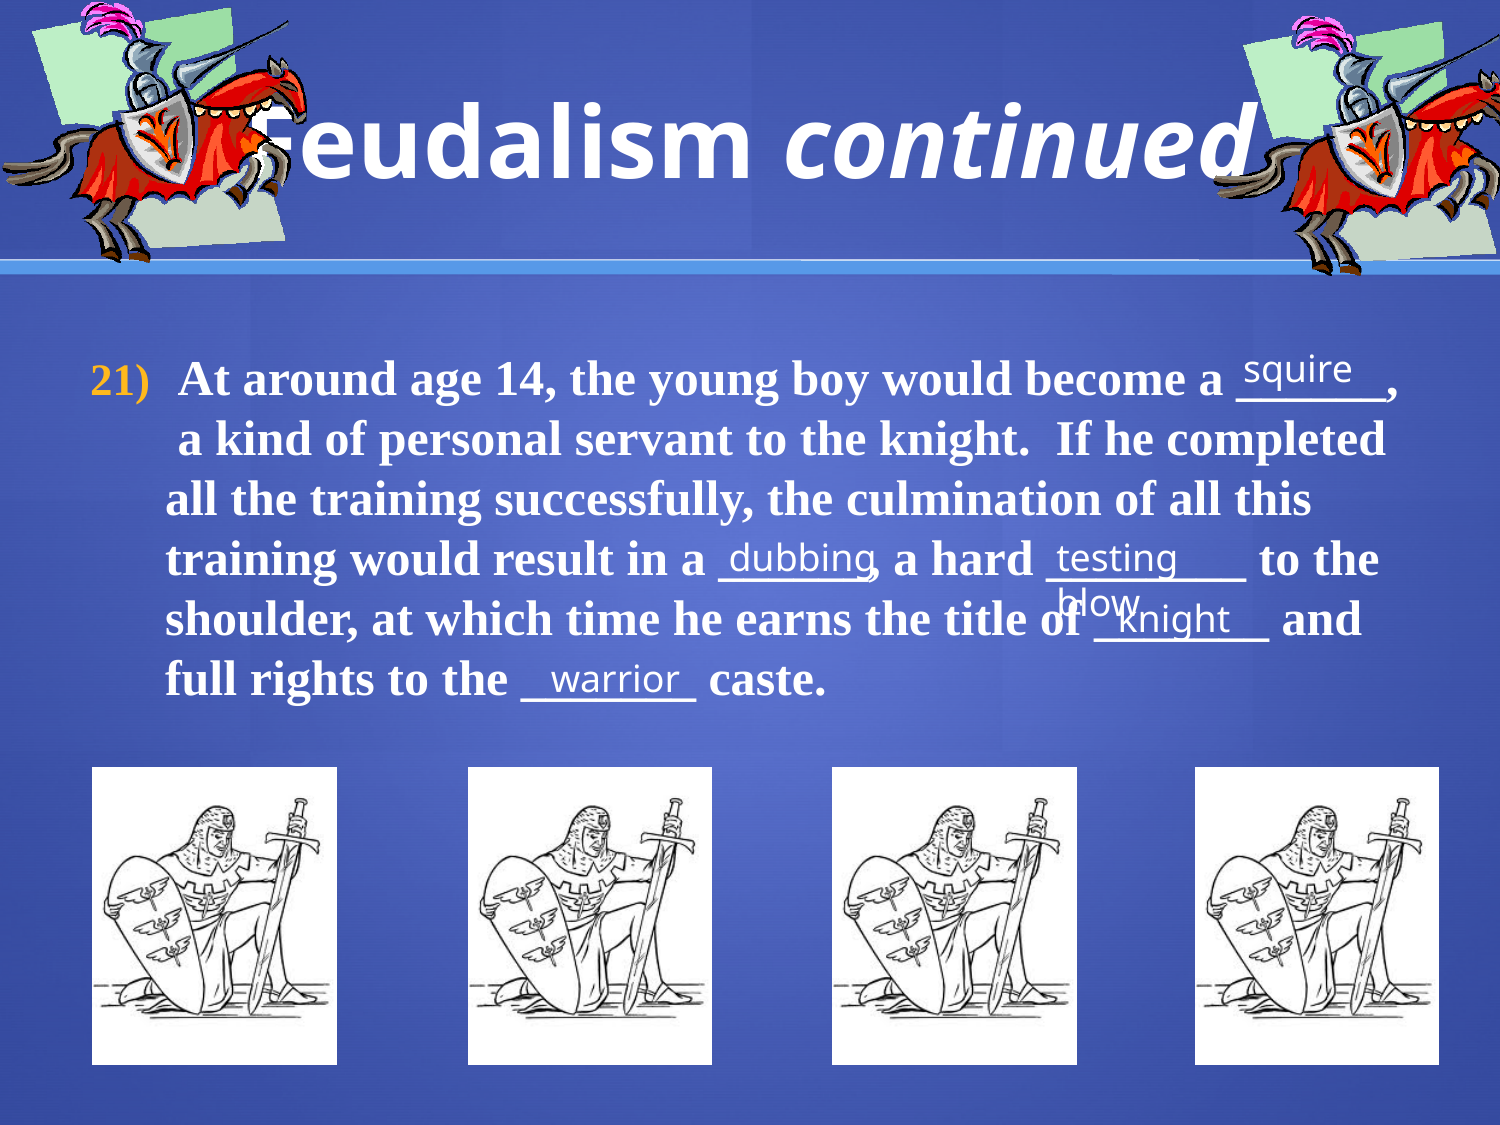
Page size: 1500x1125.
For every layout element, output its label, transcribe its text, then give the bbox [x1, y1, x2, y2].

text_box squire [1228, 337, 1500, 398]
picture [1210, 12, 1500, 279]
text_box testing blow [1041, 526, 1284, 632]
picture [91, 766, 338, 1066]
picture [831, 766, 1078, 1066]
picture [1194, 766, 1440, 1066]
text_box dubbing [713, 526, 1041, 587]
text_box warrior [536, 648, 926, 708]
title Feudalism continued [326, 45, 1201, 233]
picture [467, 766, 713, 1066]
list At around age 14, the young boy would become a ______, a kind of personal servant to the knight. If he completed all the training successfully, the culmination of all this training would result in a ______, a hard ________ to the shoulder, at which time he earns the title of _______ and full rights to the _______ caste. [75, 337, 1425, 988]
text_box knight [1102, 587, 1474, 648]
picture [0, 0, 310, 266]
